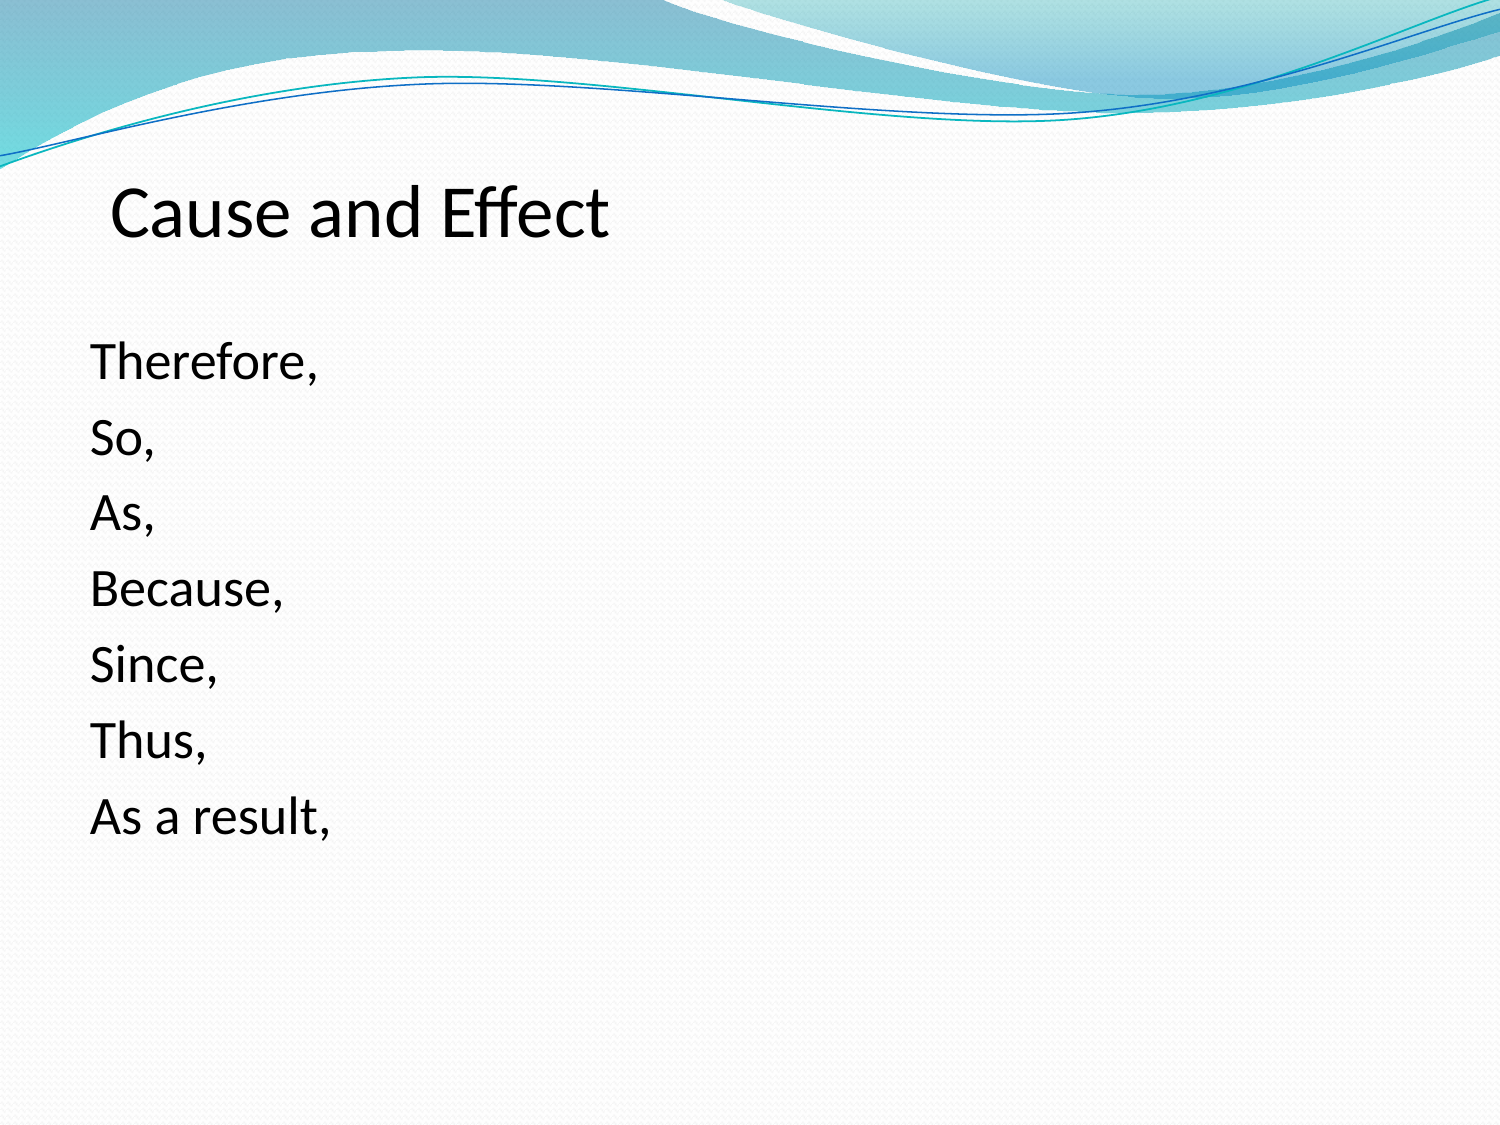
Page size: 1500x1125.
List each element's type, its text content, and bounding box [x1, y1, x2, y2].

list Therefore, So, As, Because, Since, Thus, As a result, [75, 317, 1425, 1038]
title Cause and Effect [64, 125, 1415, 313]
